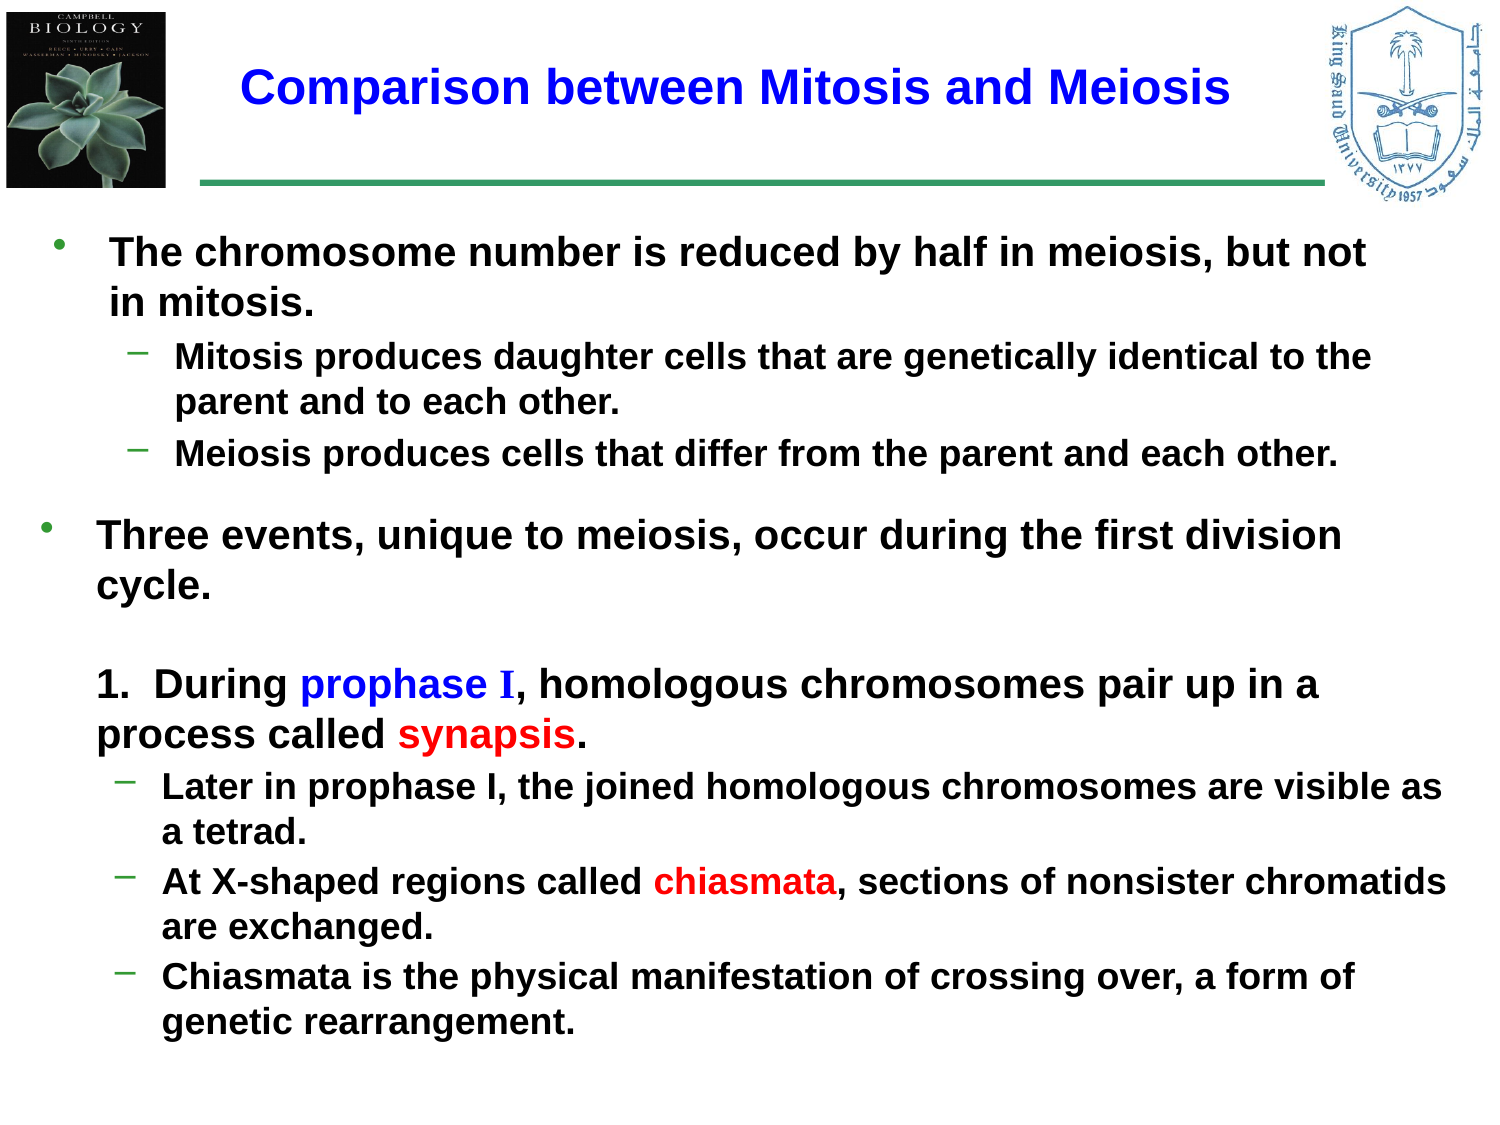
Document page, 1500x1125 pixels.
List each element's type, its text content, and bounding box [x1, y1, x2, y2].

list The chromosome number is reduced by half in meiosis, but not in mitosis. Mitosis produces daughter cells that are genetically identical to the parent and to each other. Meiosis produces cells that differ from the parent and each other. [37, 216, 1413, 500]
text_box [5, 0, 1488, 209]
text_box Three events, unique to meiosis, occur during the first division cycle. 1. During prophase I, homologous chromosomes pair up in a process called synapsis. Later in prophase I, the joined homologous chromosomes are visible as a tetrad. At X-shaped regions called chiasmata, sections of nonsister chromatids are exchanged. Chiasmata is the physical manifestation of crossing over, a form of genetic rearrangement. [24, 500, 1475, 1049]
